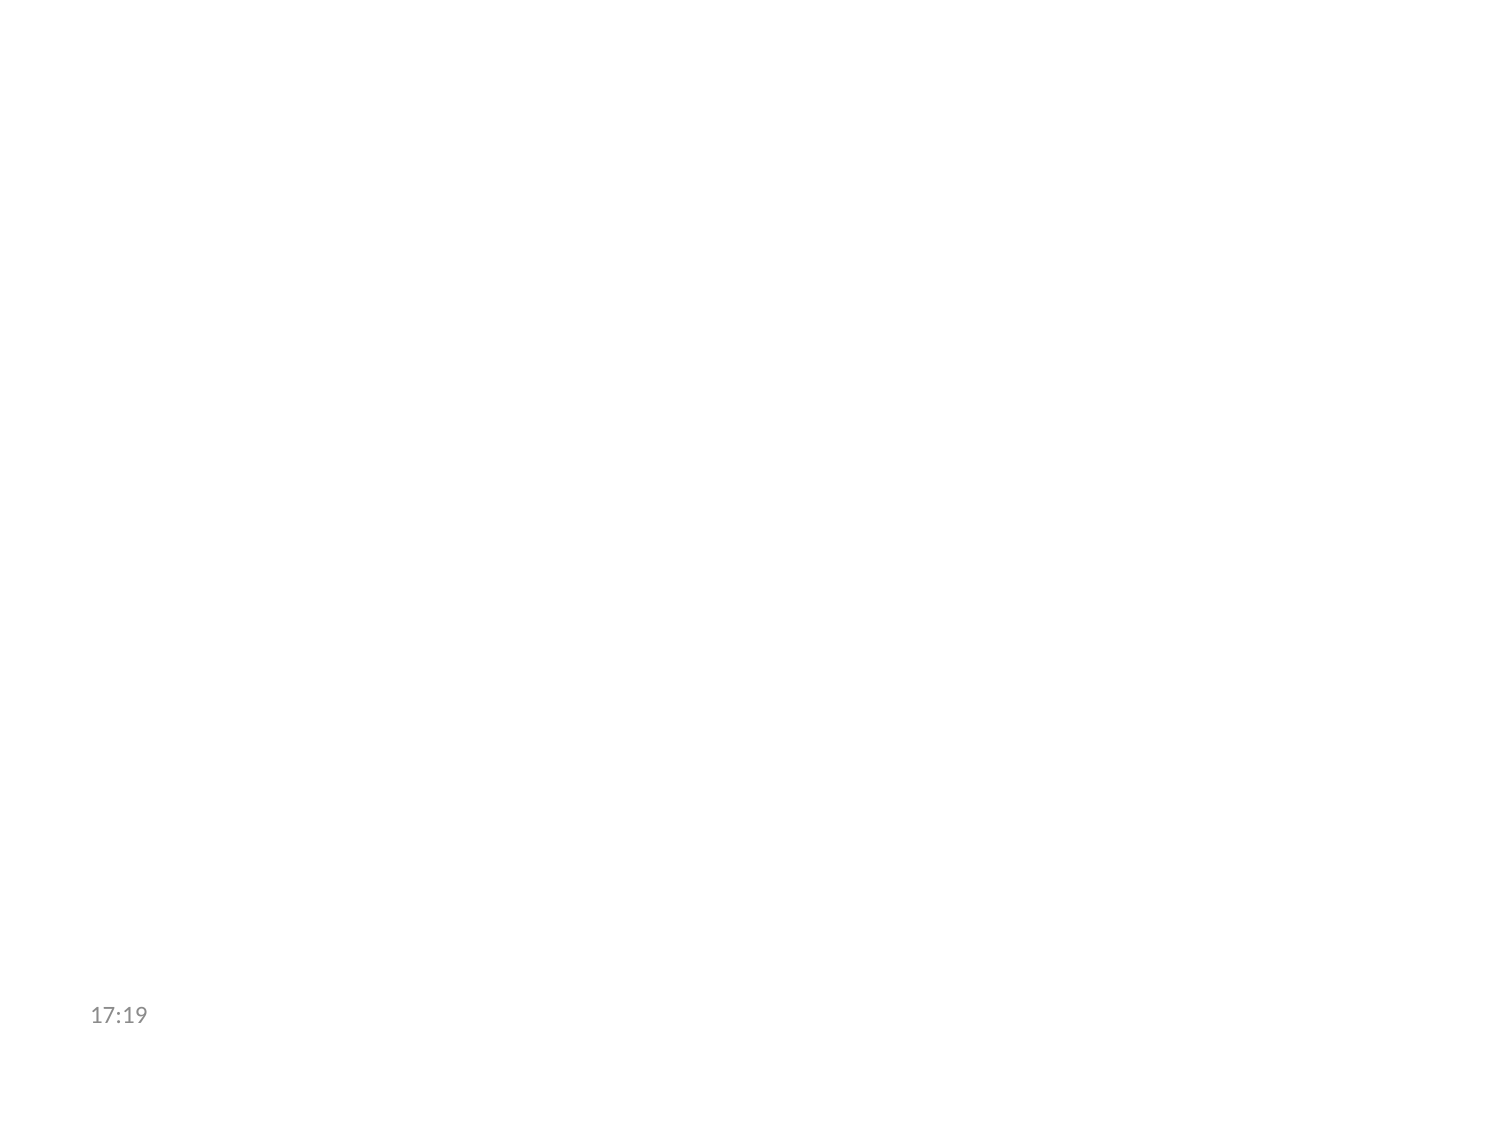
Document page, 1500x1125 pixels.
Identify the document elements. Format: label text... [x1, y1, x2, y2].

text_box 15:35 [75, 983, 425, 1044]
